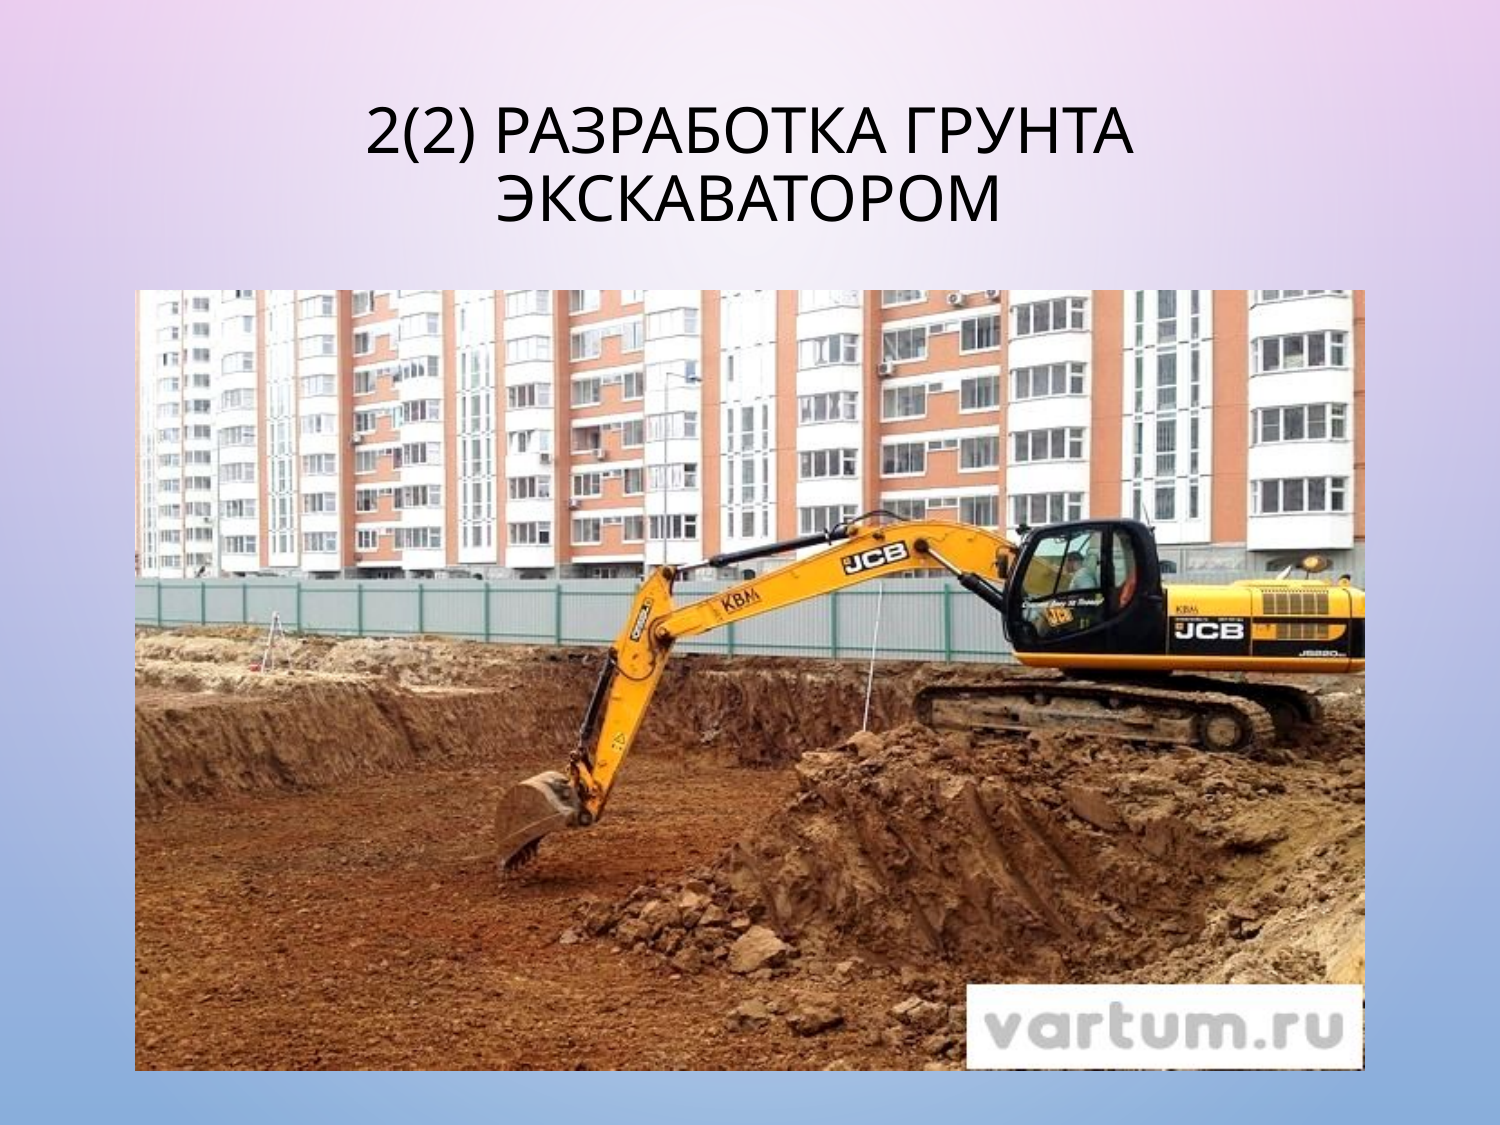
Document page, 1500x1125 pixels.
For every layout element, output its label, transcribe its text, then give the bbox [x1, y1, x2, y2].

title 2(2) Разработка грунта экскаватором [112, 90, 1388, 244]
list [135, 290, 1365, 1071]
